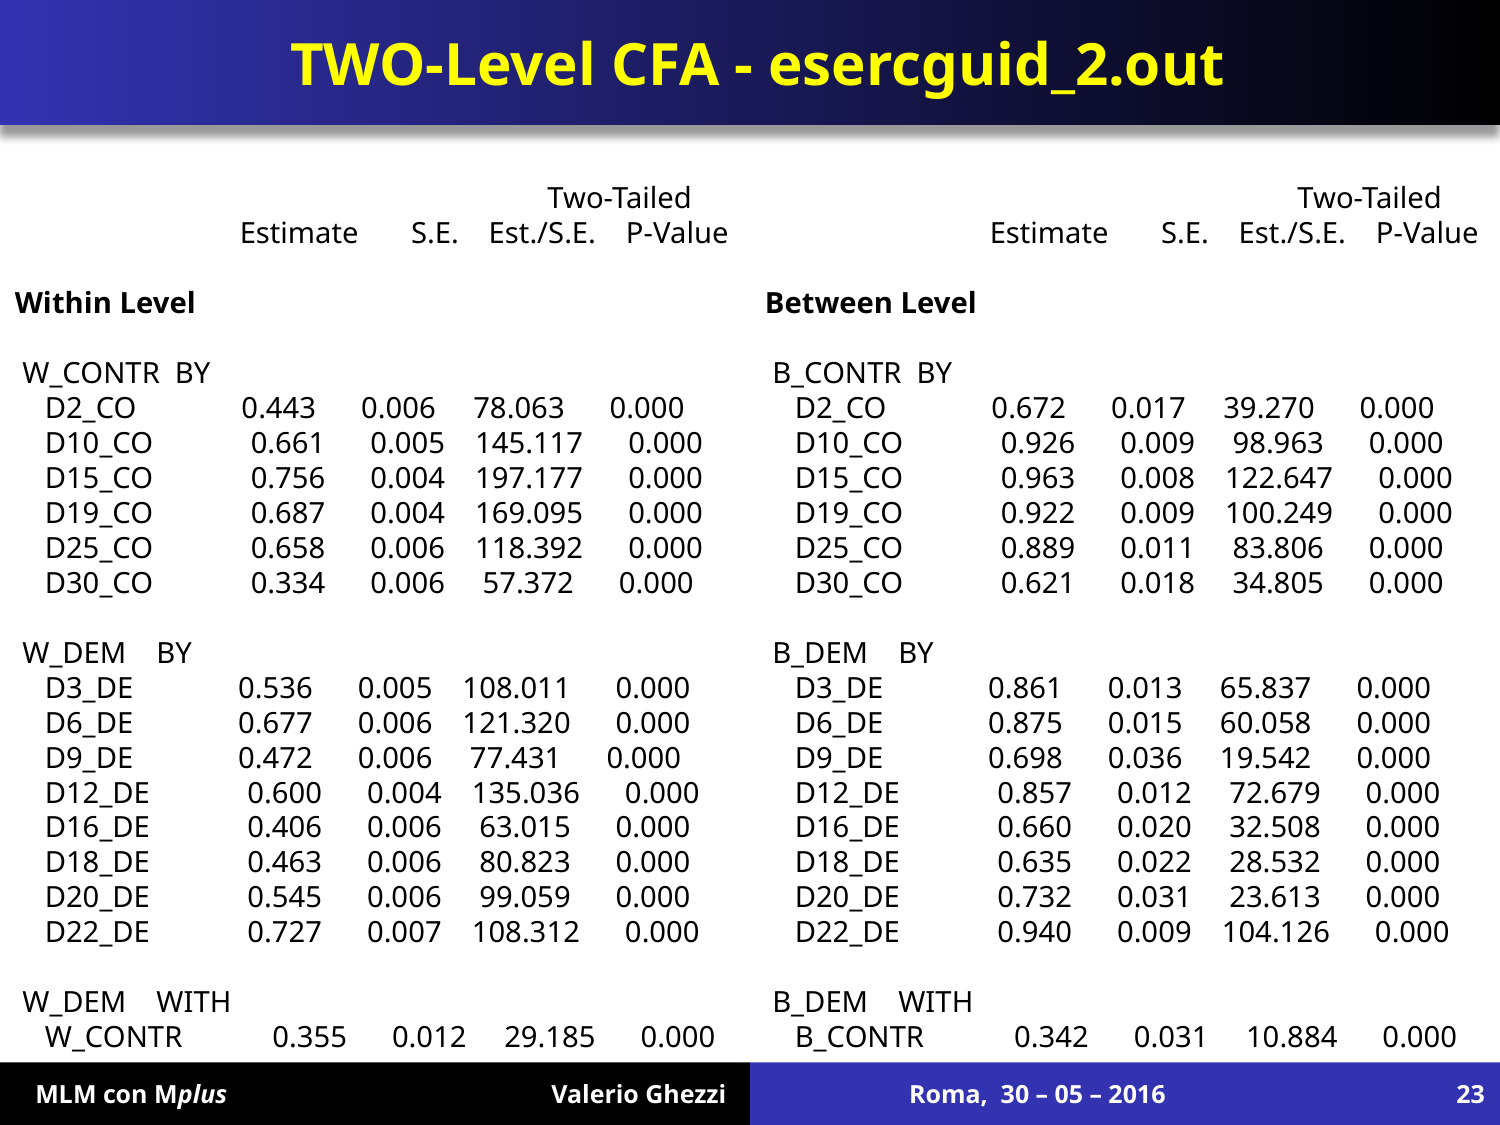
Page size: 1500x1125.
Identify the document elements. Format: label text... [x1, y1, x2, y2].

text_box Two-Tailed Estimate S.E. Est./S.E. P-Value Between Level B_CONTR BY D2_CO 0.672 0.017 39.270 0.000 D10_CO 0.926 0.009 98.963 0.000 D15_CO 0.963 0.008 122.647 0.000 D19_CO 0.922 0.009 100.249 0.000 D25_CO 0.889 0.011 83.806 0.000 D30_CO 0.621 0.018 34.805 0.000 B_DEM BY D3_DE 0.861 0.013 65.837 0.000 D6_DE 0.875 0.015 60.058 0.000 D9_DE 0.698 0.036 19.542 0.000 D12_DE 0.857 0.012 72.679 0.000 D16_DE 0.660 0.020 32.508 0.000 D18_DE 0.635 0.022 28.532 0.000 D20_DE 0.732 0.031 23.613 0.000 D22_DE 0.940 0.009 104.126 0.000 B_DEM WITH B_CONTR 0.342 0.031 10.884 0.000 [749, 137, 1500, 1061]
slide_number 23 [1325, 1065, 1500, 1125]
text_box Two-Tailed Estimate S.E. Est./S.E. P-Value Within Level W_CONTR BY D2_CO 0.443 0.006 78.063 0.000 D10_CO 0.661 0.005 145.117 0.000 D15_CO 0.756 0.004 197.177 0.000 D19_CO 0.687 0.004 169.095 0.000 D25_CO 0.658 0.006 118.392 0.000 D30_CO 0.334 0.006 57.372 0.000 W_DEM BY D3_DE 0.536 0.005 108.011 0.000 D6_DE 0.677 0.006 121.320 0.000 D9_DE 0.472 0.006 77.431 0.000 D12_DE 0.600 0.004 135.036 0.000 D16_DE 0.406 0.006 63.015 0.000 D18_DE 0.463 0.006 80.823 0.000 D20_DE 0.545 0.006 99.059 0.000 D22_DE 0.727 0.007 108.312 0.000 W_DEM WITH W_CONTR 0.355 0.012 29.185 0.000 [0, 137, 749, 1061]
text_box Roma, 30 – 05 – 2016 [750, 1062, 1325, 1125]
title TWO-Level CFA - esercguid_2.out [0, 0, 1500, 126]
list MLM con Mplus Valerio Ghezzi [0, 1062, 750, 1125]
